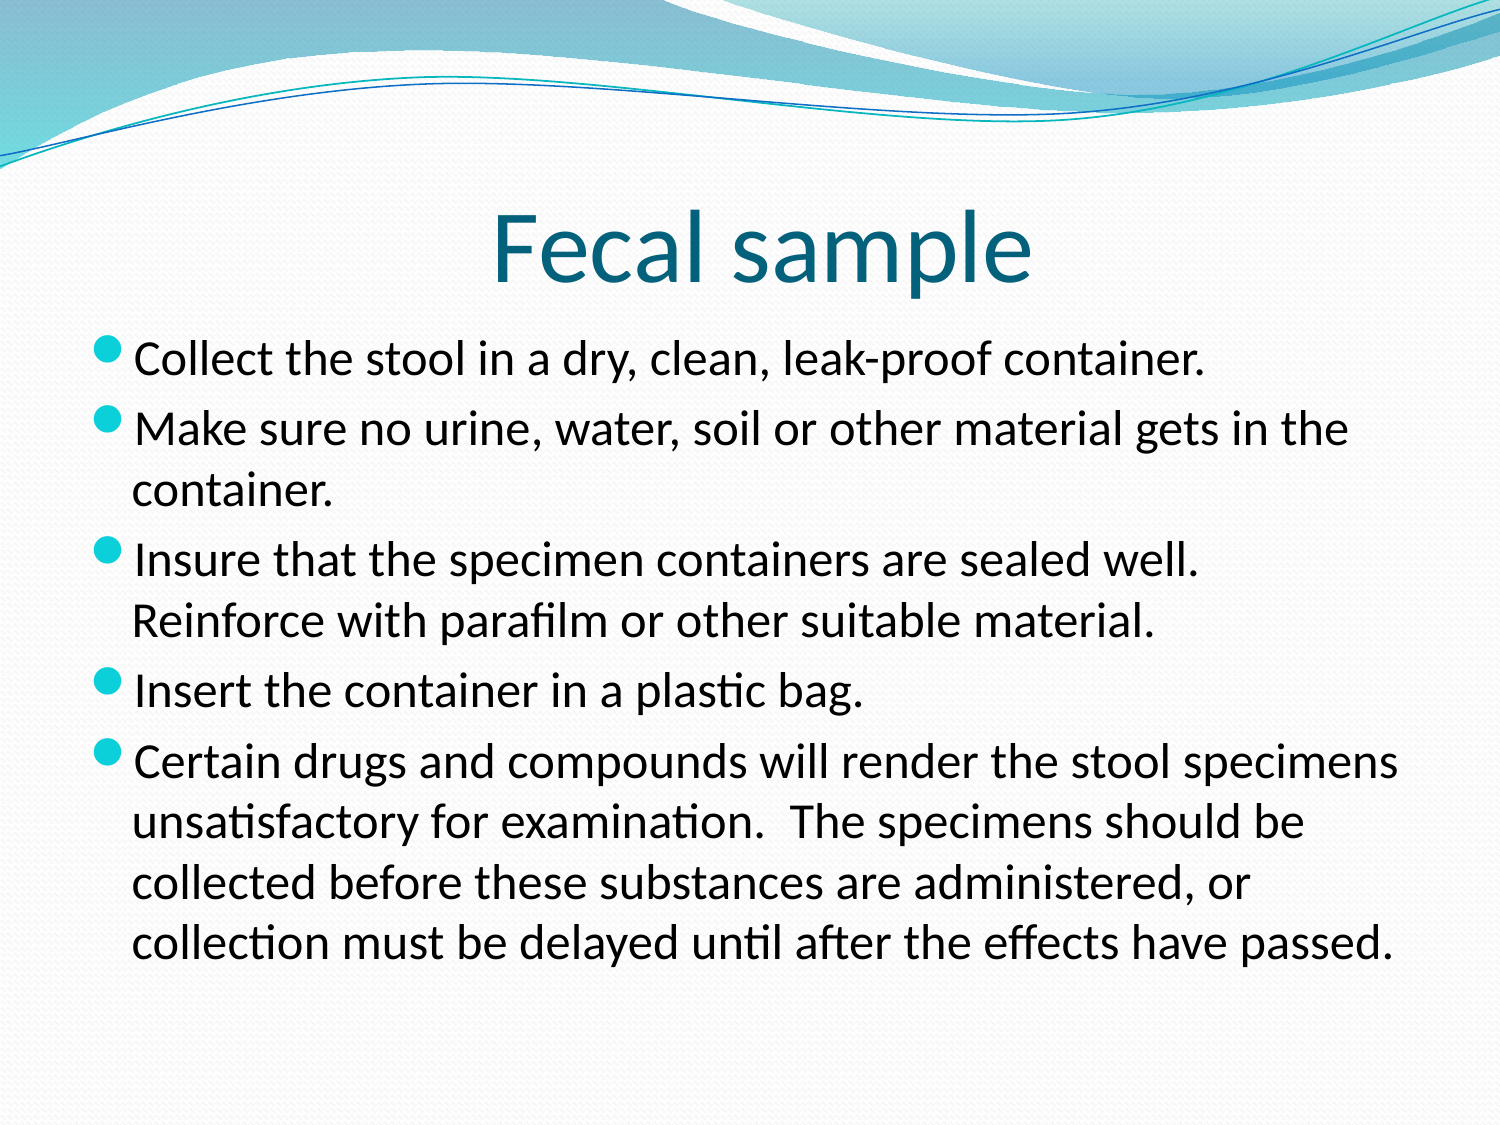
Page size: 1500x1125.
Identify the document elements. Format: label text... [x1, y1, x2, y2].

list Collect the stool in a dry, clean, leak-proof container. Make sure no urine, water, soil or other material gets in the container. Insure that the specimen containers are sealed well. Reinforce with parafilm or other suitable material. Insert the container in a plastic bag. Certain drugs and compounds will render the stool specimens unsatisfactory for examination. The specimens should be collected before these substances are administered, or collection must be delayed until after the effects have passed. [75, 317, 1425, 1038]
title Fecal sample [75, 115, 1425, 303]
